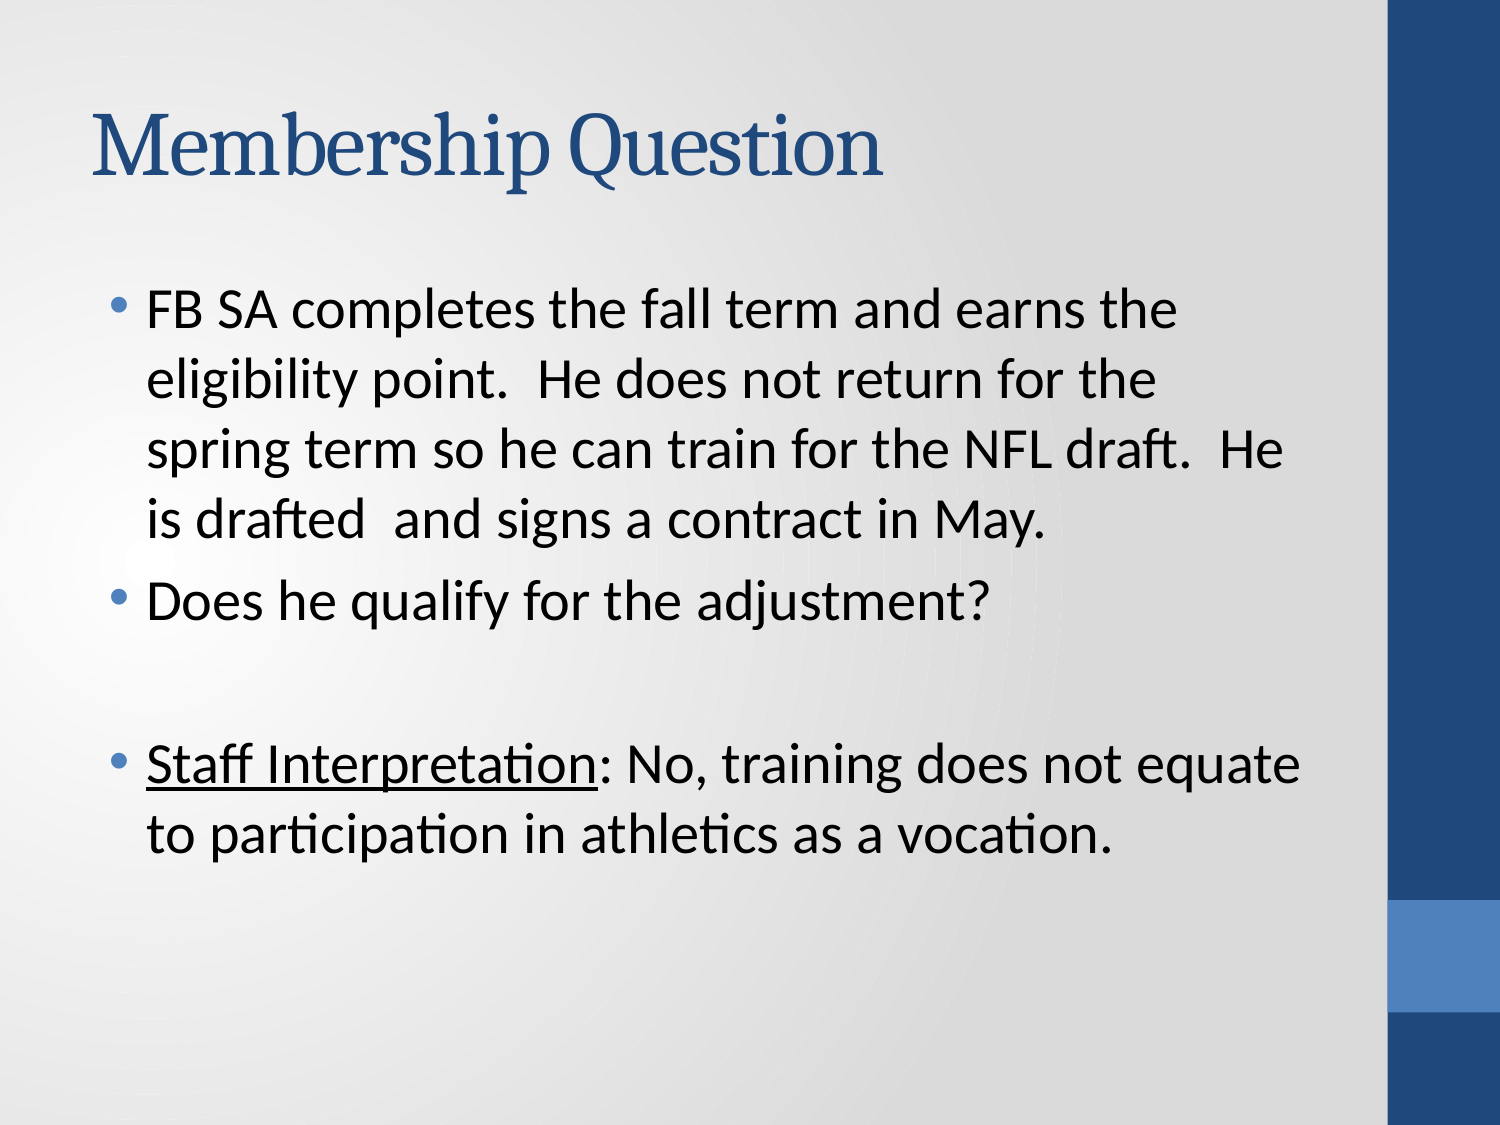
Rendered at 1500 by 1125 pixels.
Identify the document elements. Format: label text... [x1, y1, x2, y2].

list FB SA completes the fall term and earns the eligibility point. He does not return for the spring term so he can train for the NFL draft. He is drafted and signs a contract in May. Does he qualify for the adjustment? Staff Interpretation: No, training does not equate to participation in athletics as a vocation. [75, 262, 1325, 1050]
title Membership Question [75, 45, 1375, 233]
